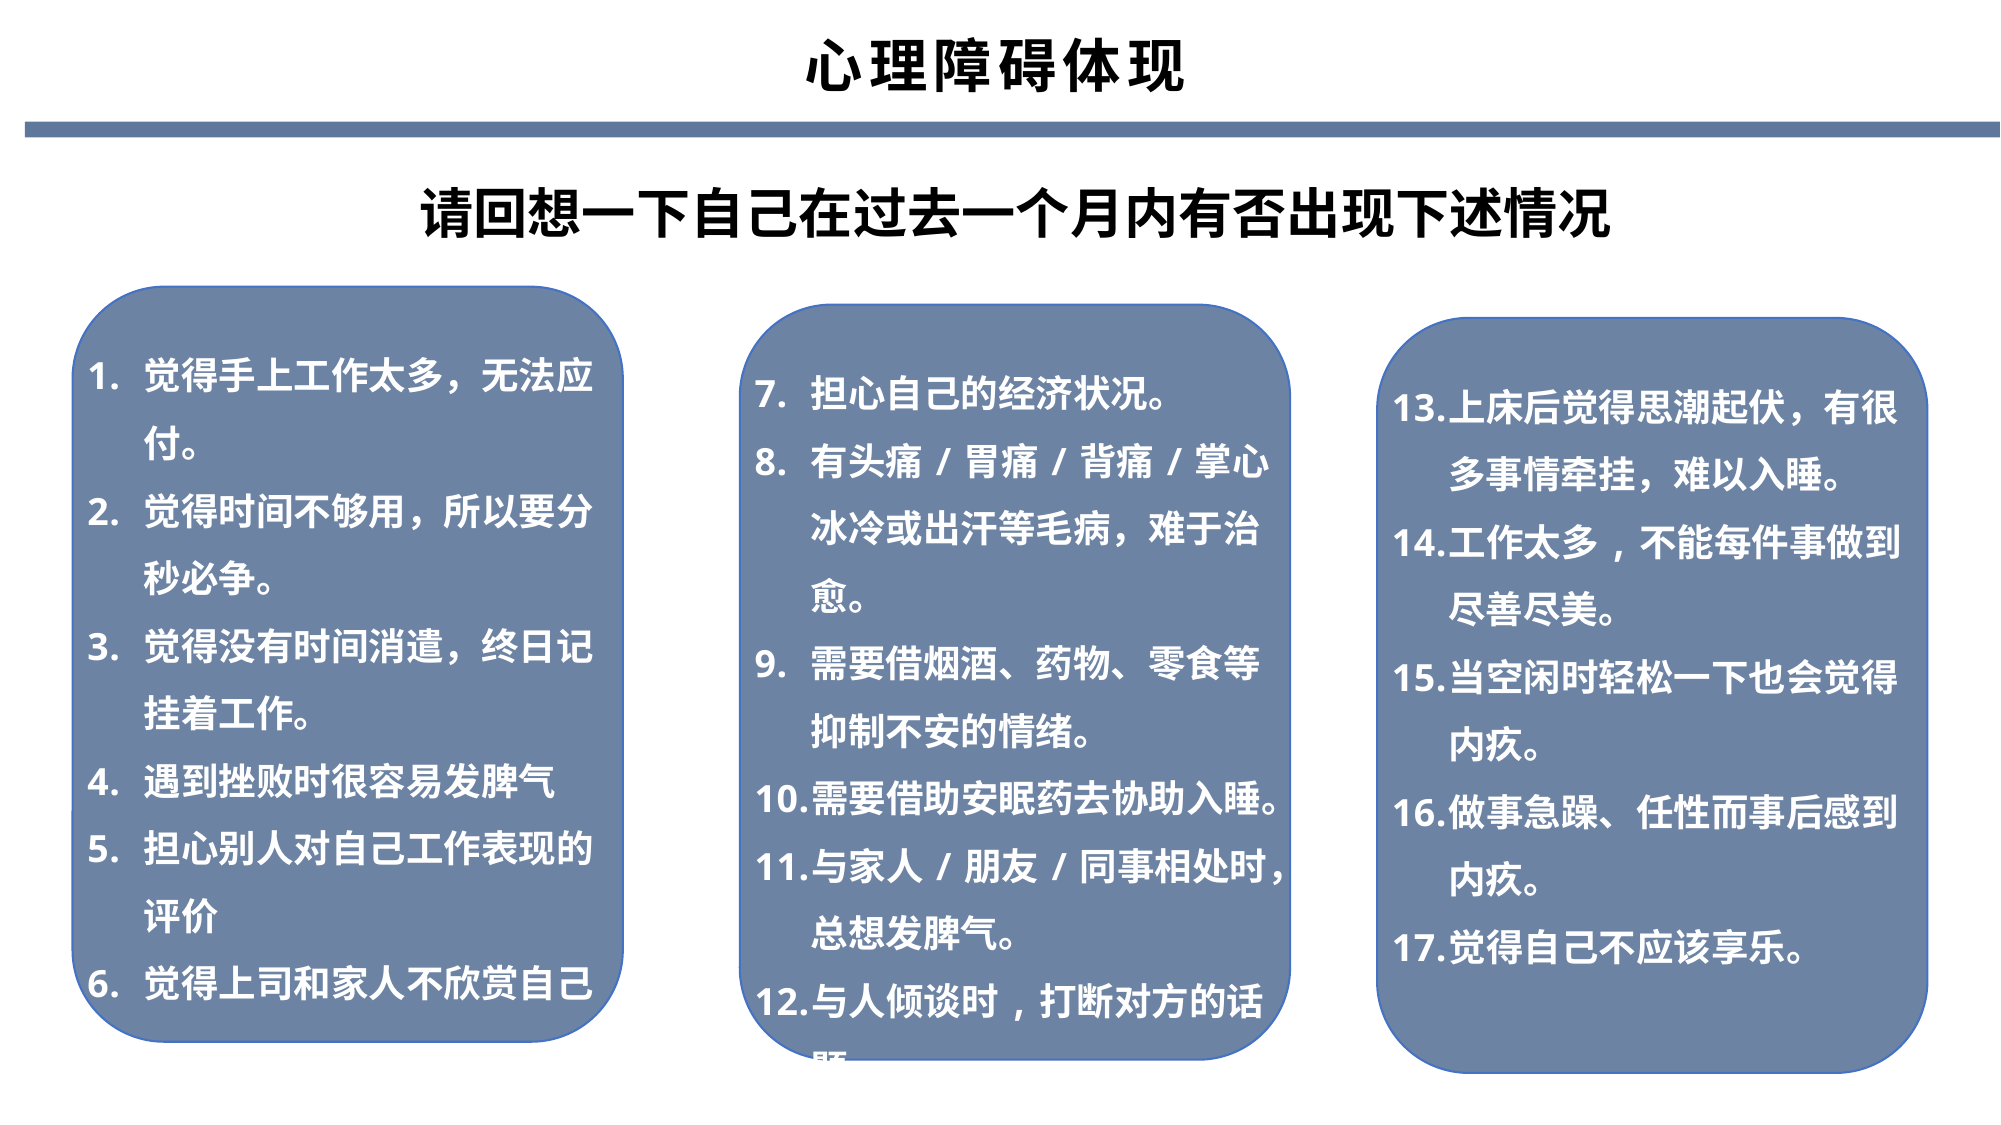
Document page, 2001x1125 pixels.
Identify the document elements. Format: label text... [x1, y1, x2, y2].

text_box 请回想一下自己在过去一个月内有否出现下述情况 [404, 172, 1731, 253]
text_box [24, 121, 2000, 138]
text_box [1377, 317, 1928, 1073]
text_box 心理障碍体现 [790, 21, 1201, 107]
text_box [739, 304, 1291, 1066]
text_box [72, 286, 623, 1048]
